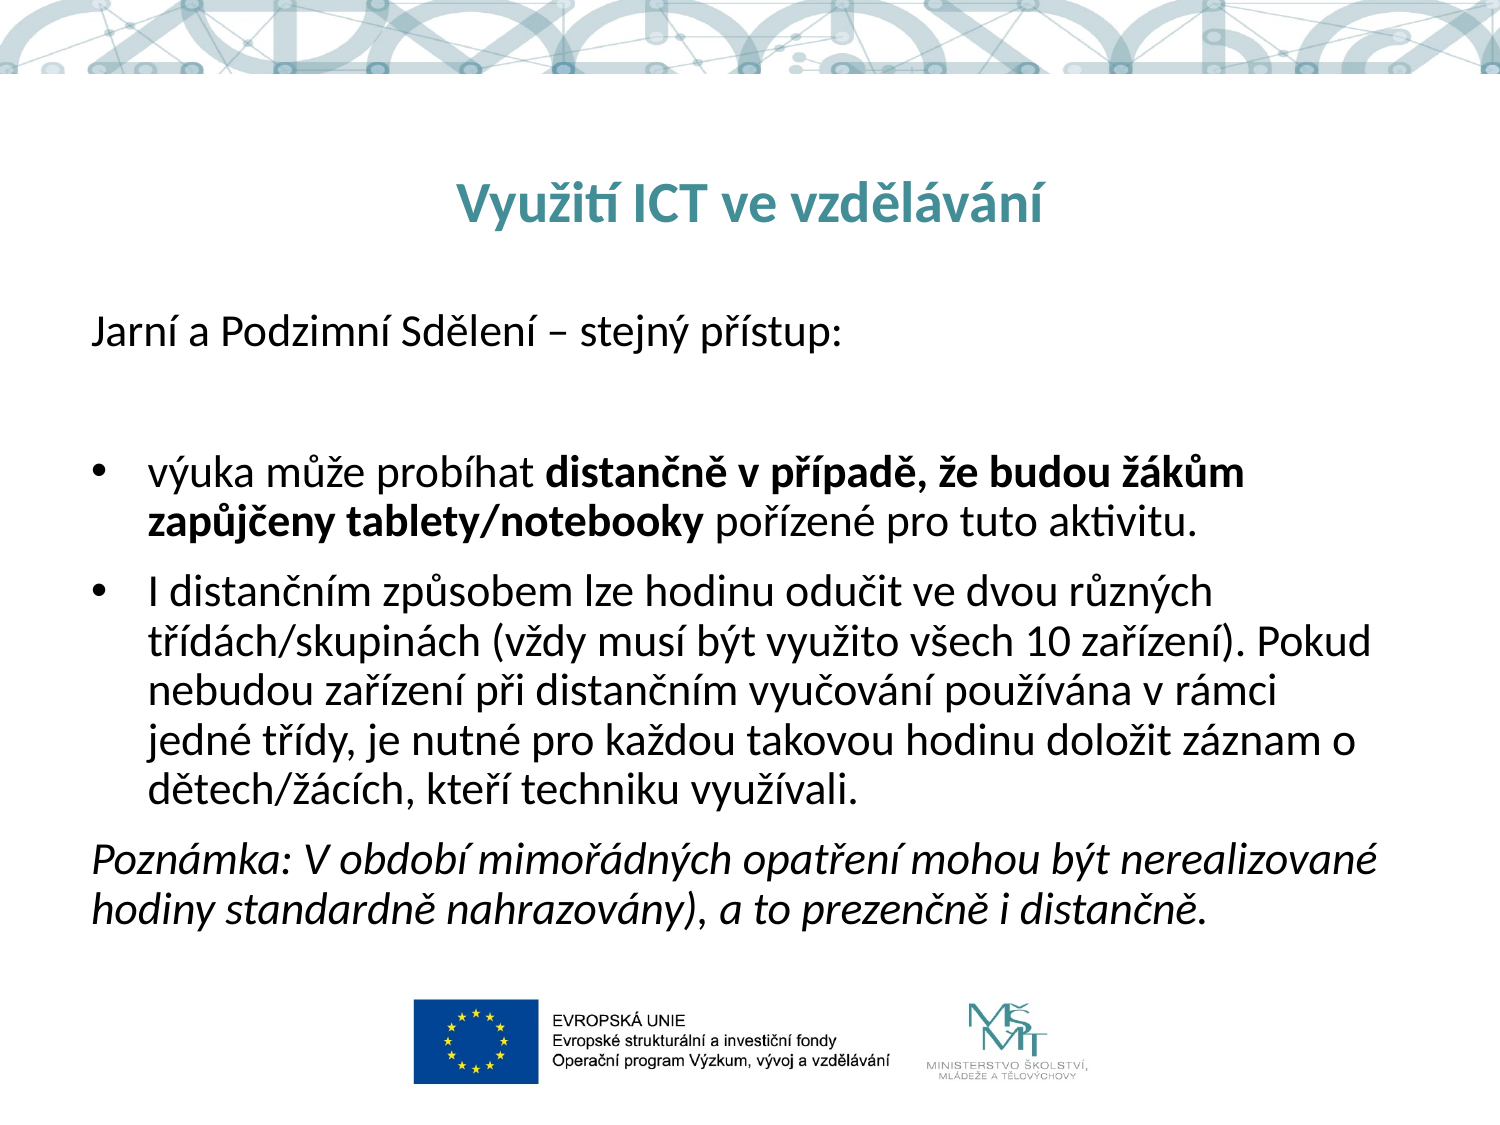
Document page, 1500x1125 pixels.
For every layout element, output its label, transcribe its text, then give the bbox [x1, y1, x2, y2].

picture [371, 957, 1129, 1125]
picture [0, 0, 1500, 74]
list Jarní a Podzimní Sdělení – stejný přístup: výuka může probíhat distančně v případě, že budou žákům zapůjčeny tablety/notebooky pořízené pro tuto aktivitu. I distančním způsobem lze hodinu odučit ve dvou různých třídách/skupinách (vždy musí být využito všech 10 zařízení). Pokud nebudou zařízení při distančním vyučování používána v rámci jedné třídy, je nutné pro každou takovou hodinu doložit záznam o dětech/žácích, kteří techniku využívali. Poznámka: V období mimořádných opatření mohou být nerealizované hodiny standardně nahrazovány), a to prezenčně i distančně. [76, 299, 1397, 957]
title Využití ICT ve vzdělávání [103, 129, 1397, 278]
